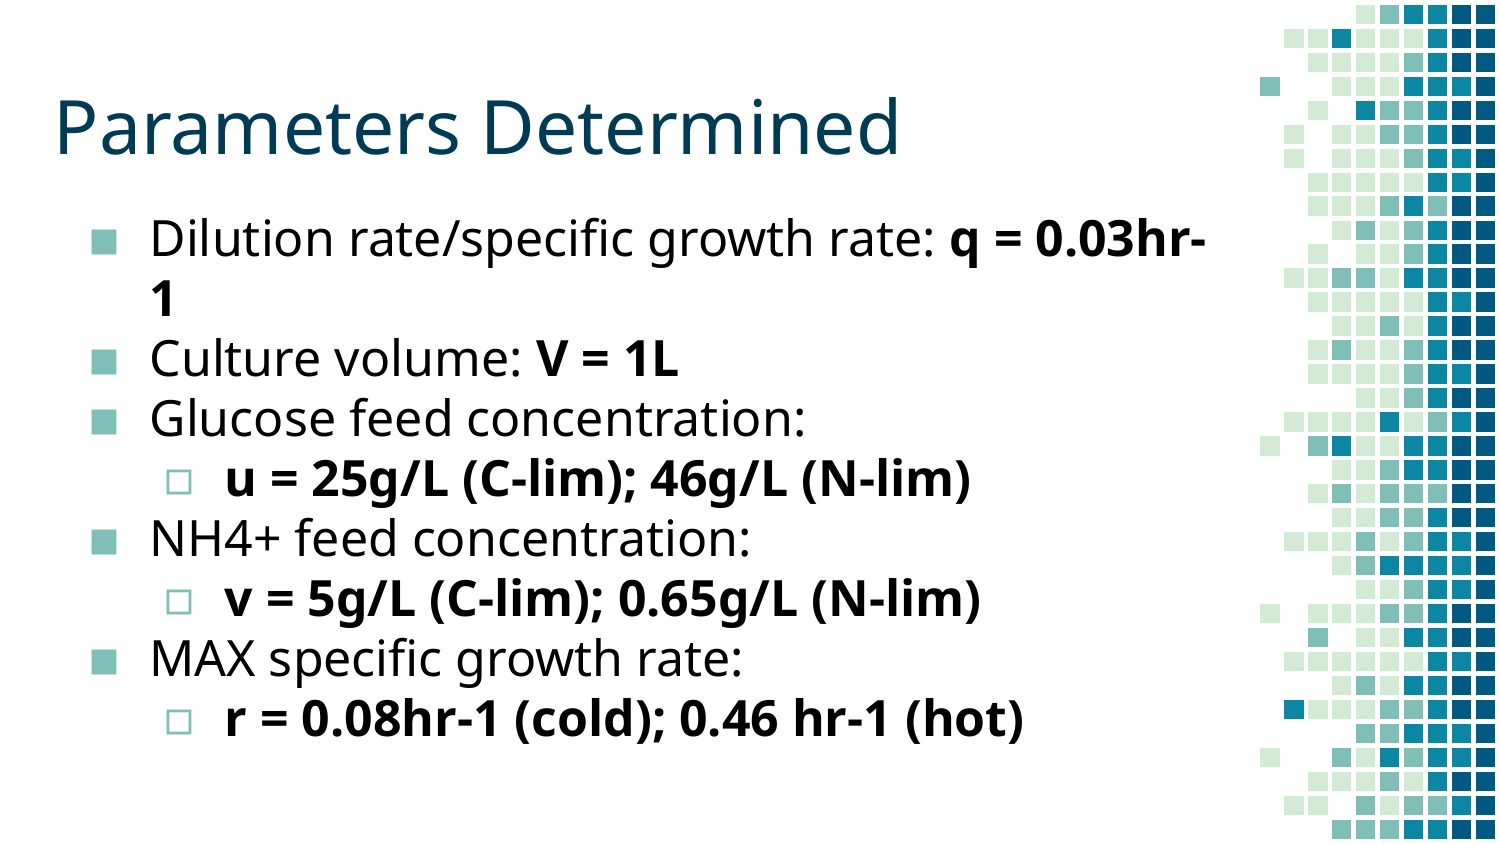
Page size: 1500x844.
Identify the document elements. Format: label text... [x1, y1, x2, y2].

title Parameters Determined [38, 43, 1148, 185]
list Dilution rate/specific growth rate: q = 0.03hr-1 Culture volume: V = 1L Glucose feed concentration: u = 25g/L (C-lim); 46g/L (N-lim) NH4+ feed concentration: v = 5g/L (C-lim); 0.65g/L (N-lim) MAX specific growth rate: r = 0.08hr-1 (cold); 0.46 hr-1 (hot) [59, 190, 1233, 775]
